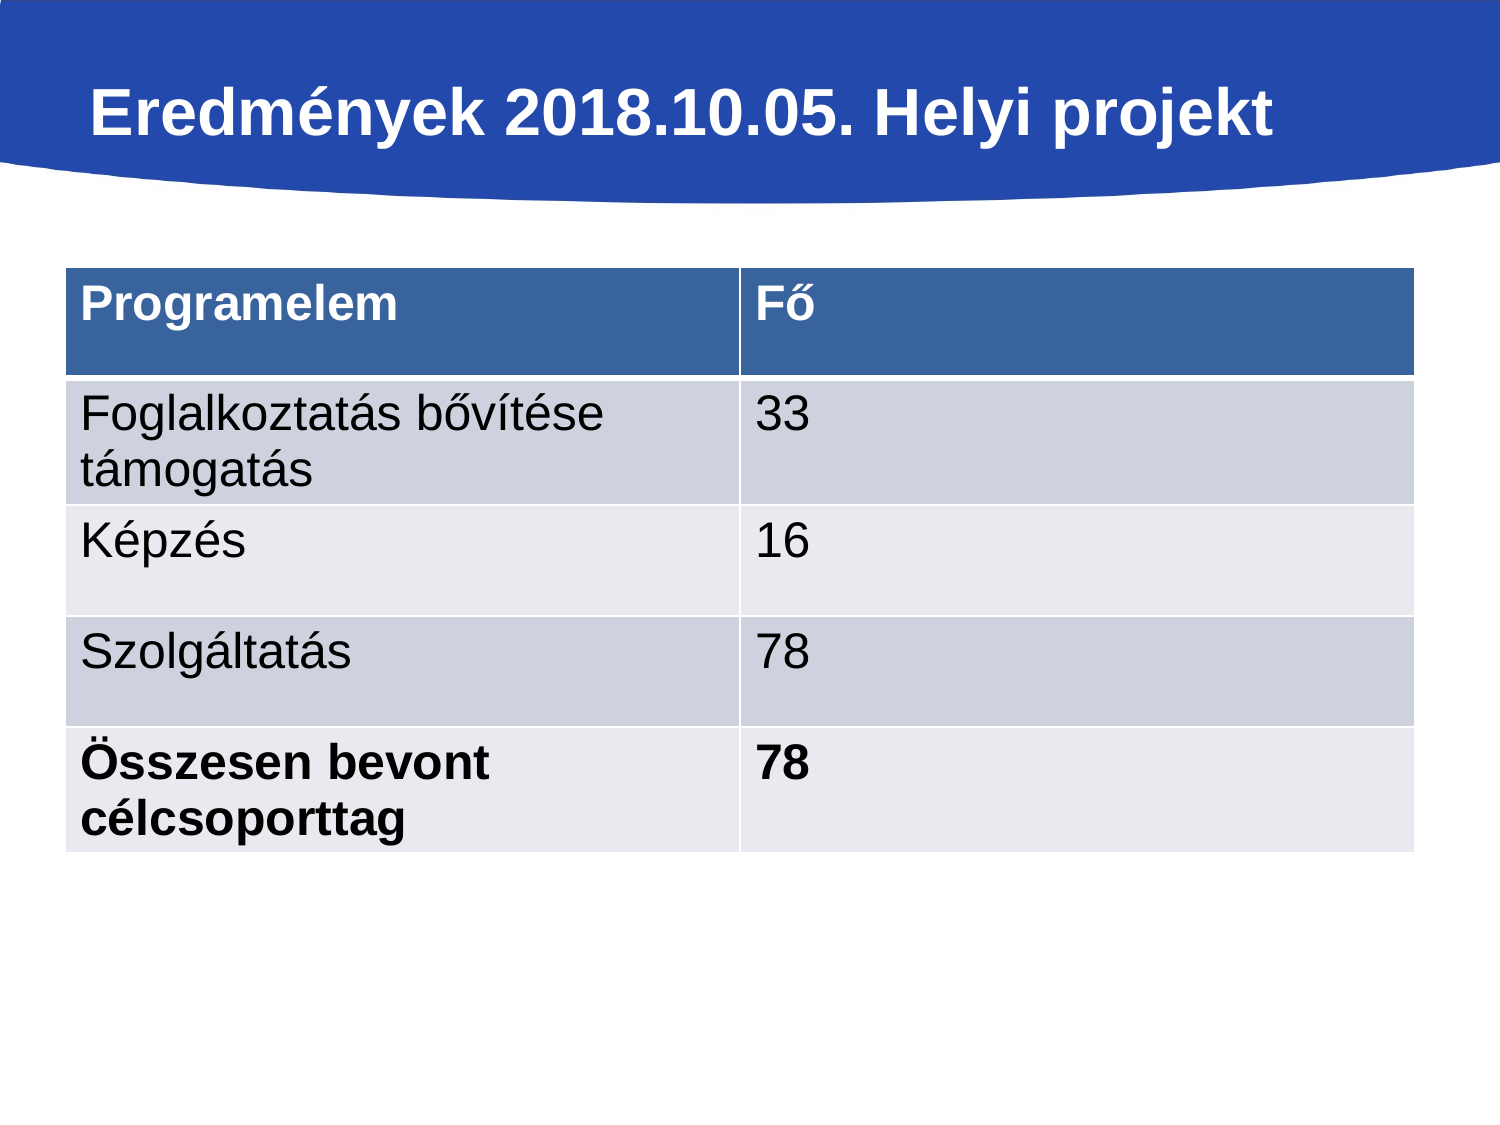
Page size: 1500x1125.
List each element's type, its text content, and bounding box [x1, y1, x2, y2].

table_cell Összesen bevont célcsoporttag [66, 728, 739, 852]
table_cell 78 [741, 617, 1414, 726]
table_cell Képzés [66, 506, 739, 615]
table_header Programelem [66, 268, 739, 375]
table_cell 78 [741, 728, 1414, 852]
picture [0, 0, 1500, 1125]
title Eredmények 2018.10.05. Helyi projekt [75, 45, 1425, 173]
table_cell 33 [741, 381, 1414, 504]
table_cell Foglalkoztatás bővítése támogatás [66, 381, 739, 504]
table_header Fő [741, 268, 1414, 375]
table_cell 16 [741, 506, 1414, 615]
table_cell Szolgáltatás [66, 617, 739, 726]
